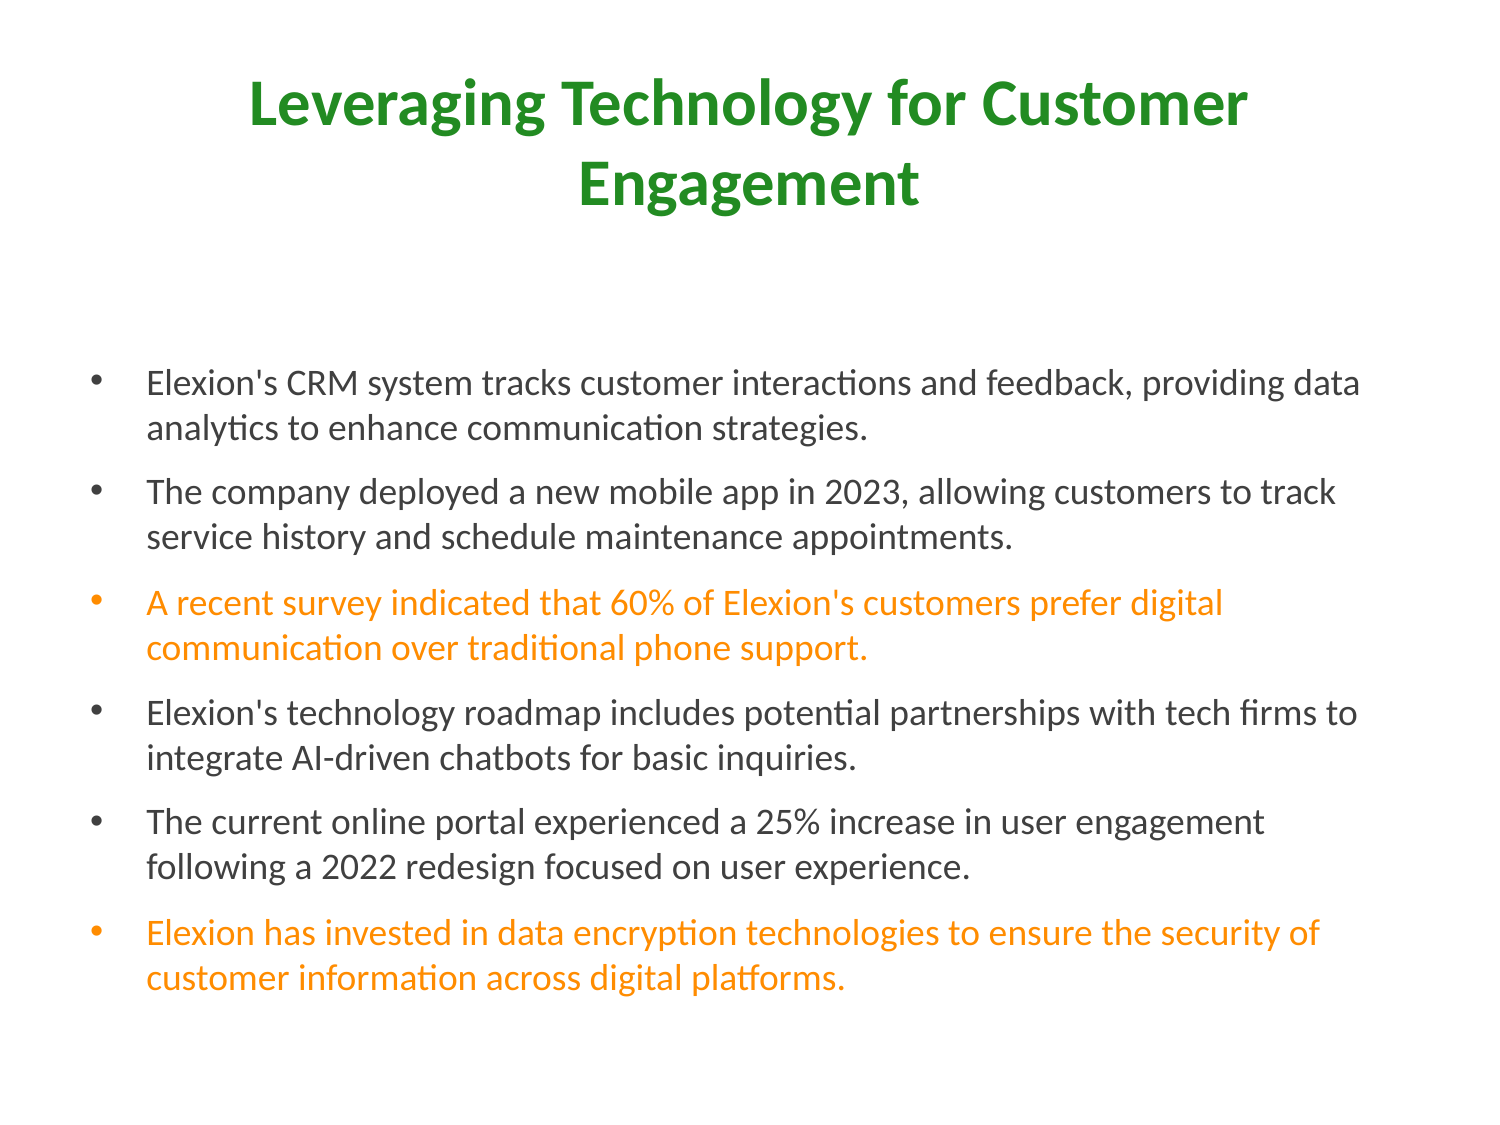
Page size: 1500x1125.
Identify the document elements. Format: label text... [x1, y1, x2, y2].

list Elexion's CRM system tracks customer interactions and feedback, providing data analytics to enhance communication strategies. The company deployed a new mobile app in 2023, allowing customers to track service history and schedule maintenance appointments. A recent survey indicated that 60% of Elexion's customers prefer digital communication over traditional phone support. Elexion's technology roadmap includes potential partnerships with tech firms to integrate AI-driven chatbots for basic inquiries. The current online portal experienced a 25% increase in user engagement following a 2022 redesign focused on user experience. Elexion has invested in data encryption technologies to ensure the security of customer information across digital platforms. [75, 262, 1425, 1005]
title Leveraging Technology for Customer Engagement [75, 45, 1425, 233]
